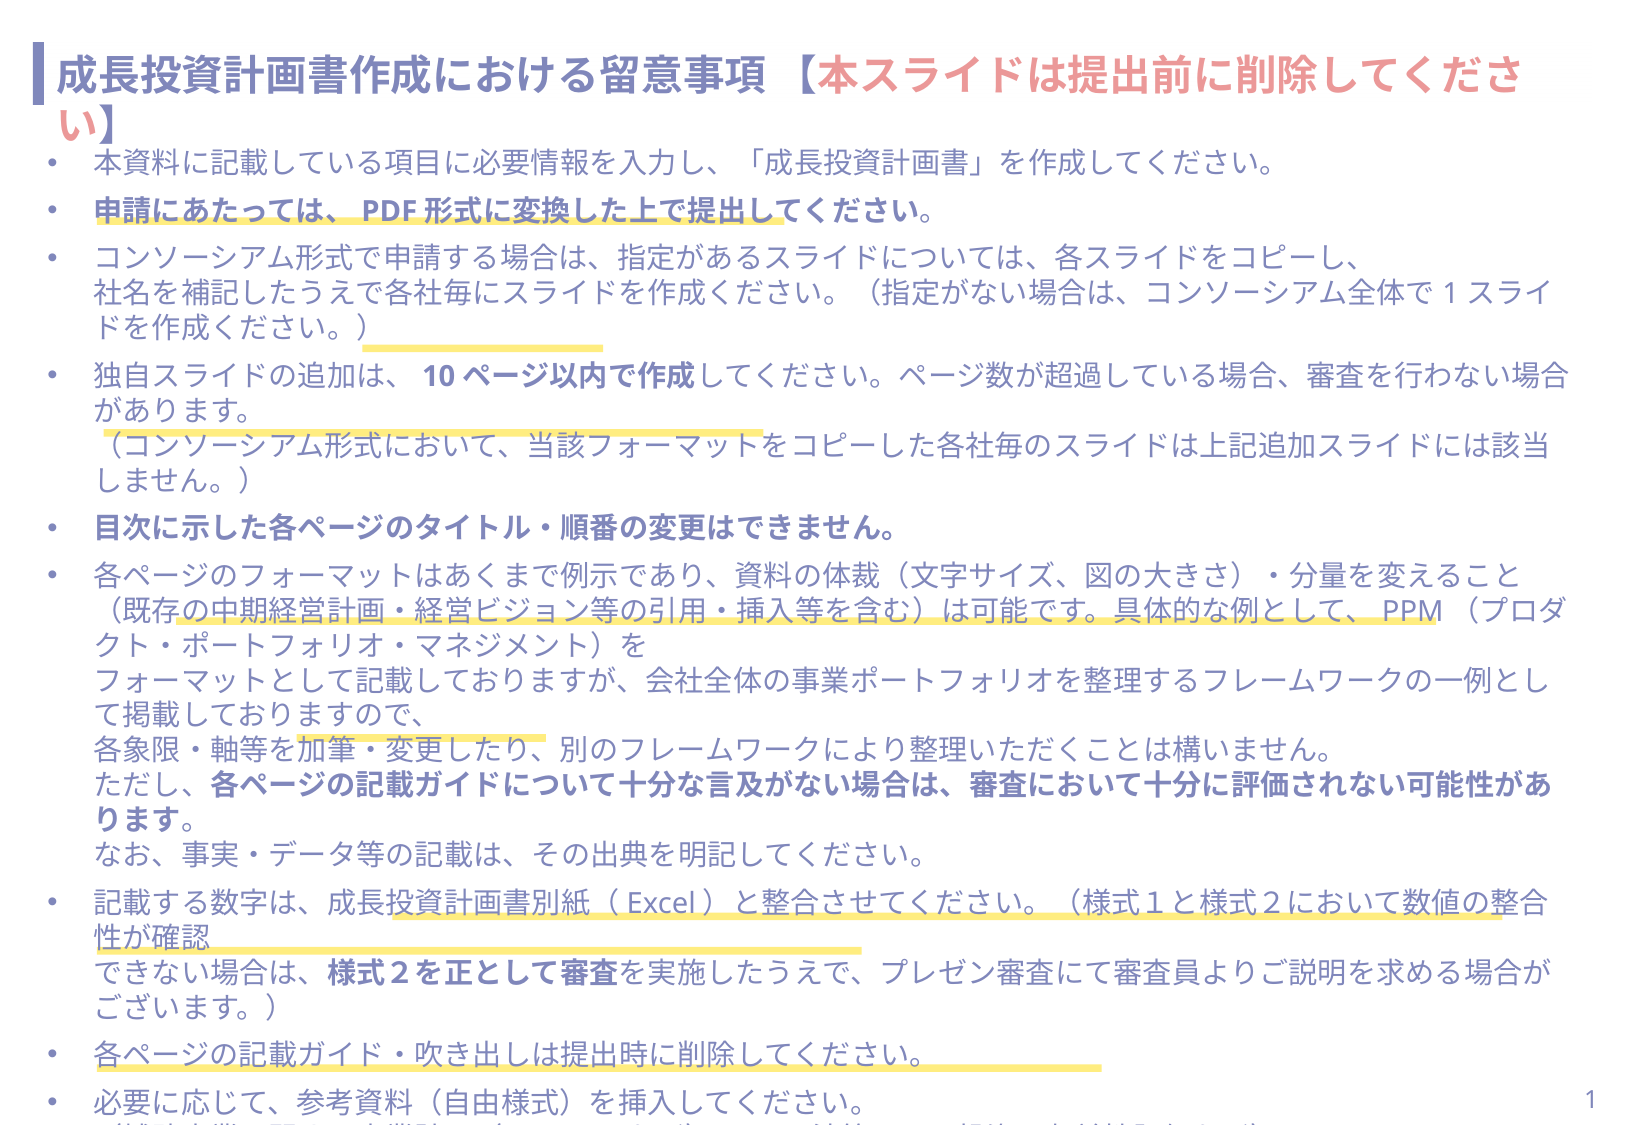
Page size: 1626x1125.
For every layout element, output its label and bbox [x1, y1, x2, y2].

text_box [0, 0, 1625, 1125]
